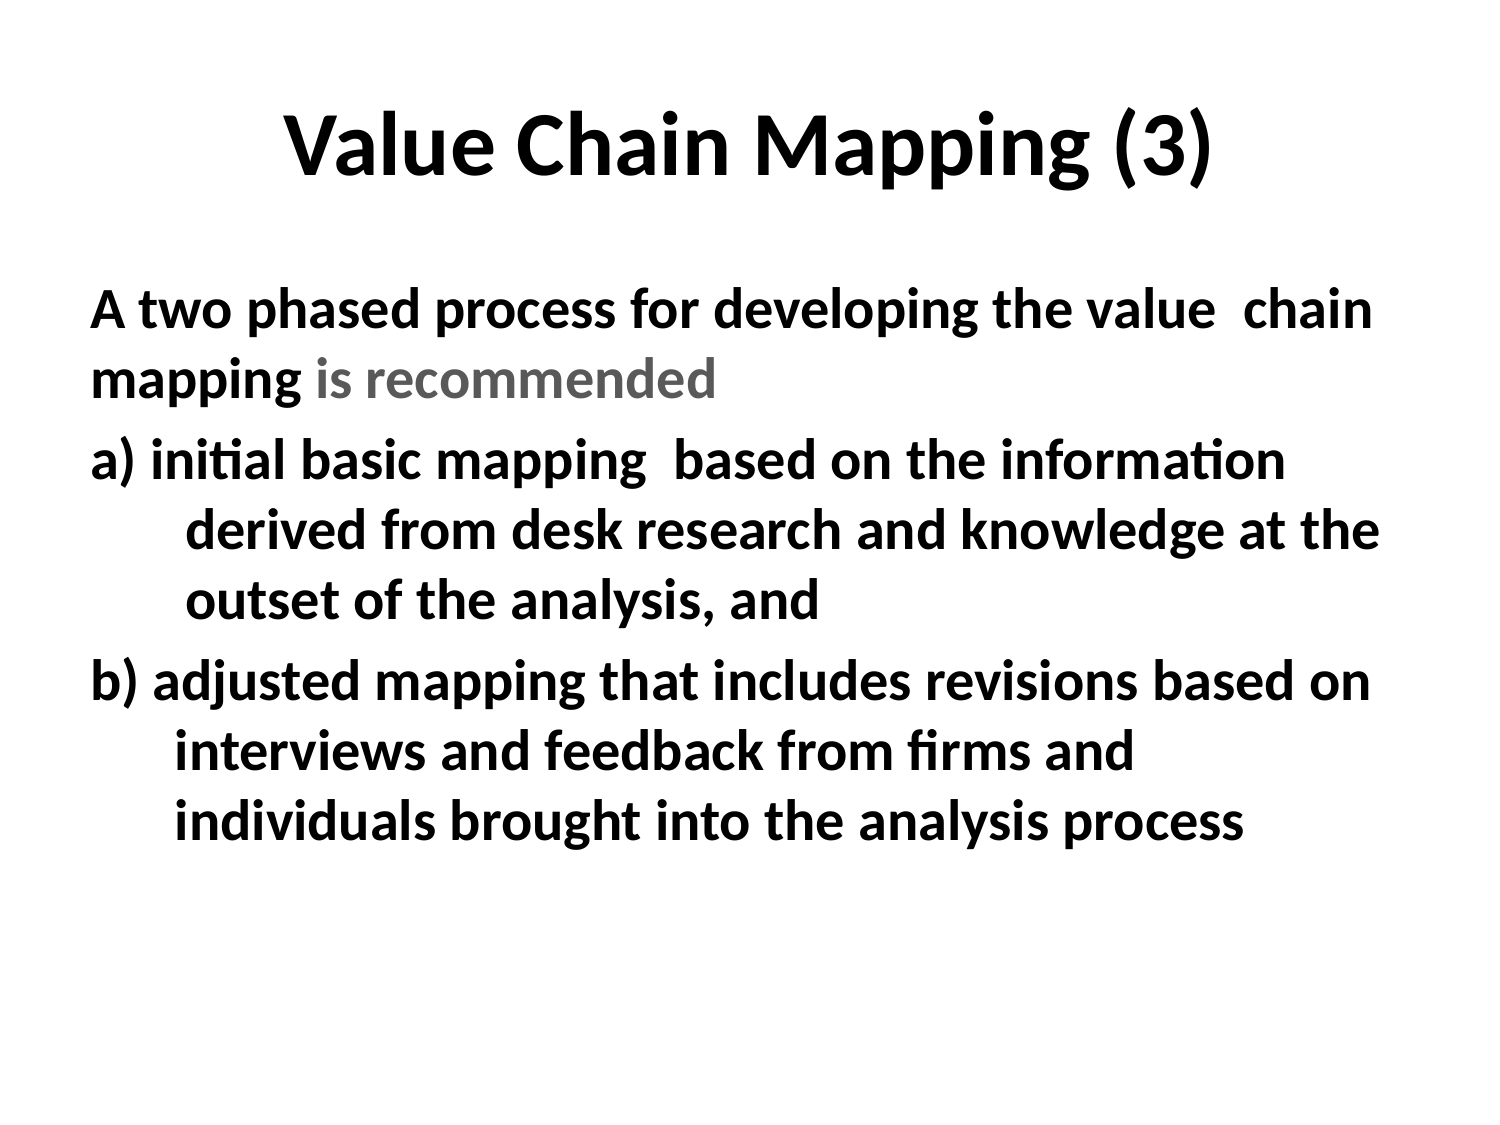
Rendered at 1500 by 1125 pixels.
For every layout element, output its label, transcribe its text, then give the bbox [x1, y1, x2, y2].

title Value Chain Mapping (3) [75, 45, 1425, 233]
list A two phased process for developing the value chain mapping is recommended a) initial basic mapping based on the information derived from desk research and knowledge at the outset of the analysis, and b) adjusted mapping that includes revisions based on interviews and feedback from firms and individuals brought into the analysis process [75, 262, 1425, 1005]
